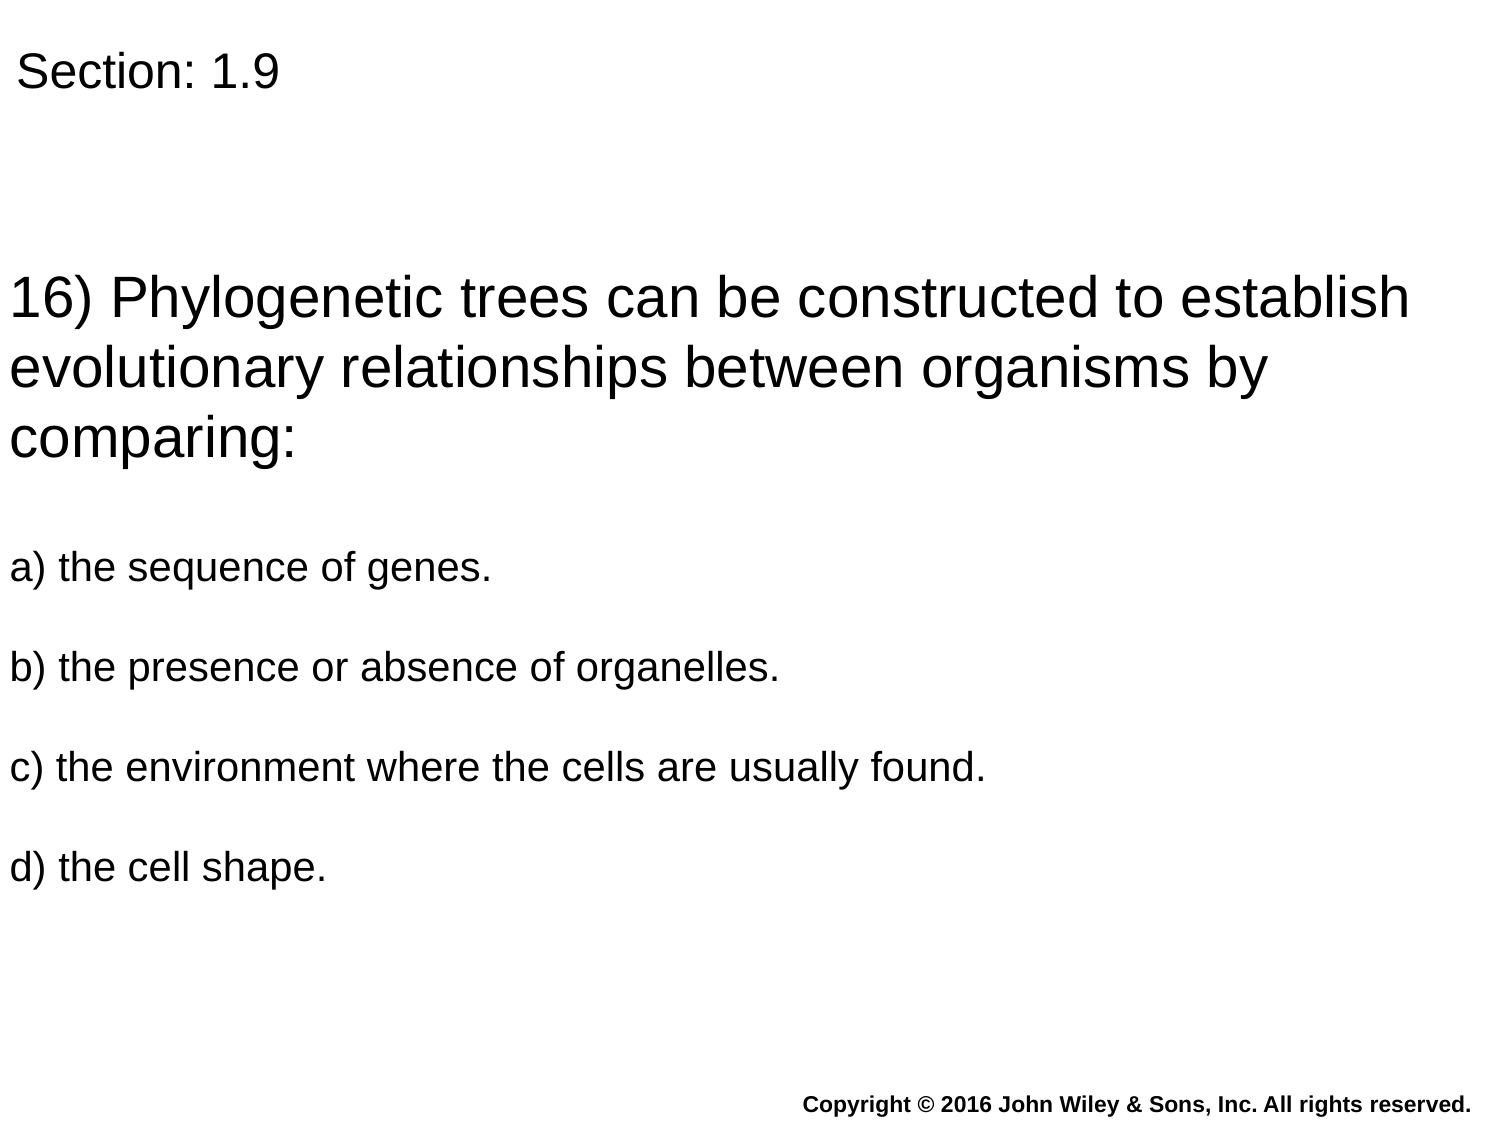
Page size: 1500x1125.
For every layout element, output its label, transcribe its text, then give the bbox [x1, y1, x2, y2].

text_box Section: 1.9 [1, 31, 296, 166]
text_box Copyright © 2016 John Wiley & Sons, Inc. All rights reserved. [512, 1065, 1488, 1125]
text_box 16) Phylogenetic trees can be constructed to establish evolutionary relationships between organisms by comparing: a) the sequence of genes. b) the presence or absence of organelles. c) the environment where the cells are usually found. d) the cell shape. [0, 251, 1433, 897]
